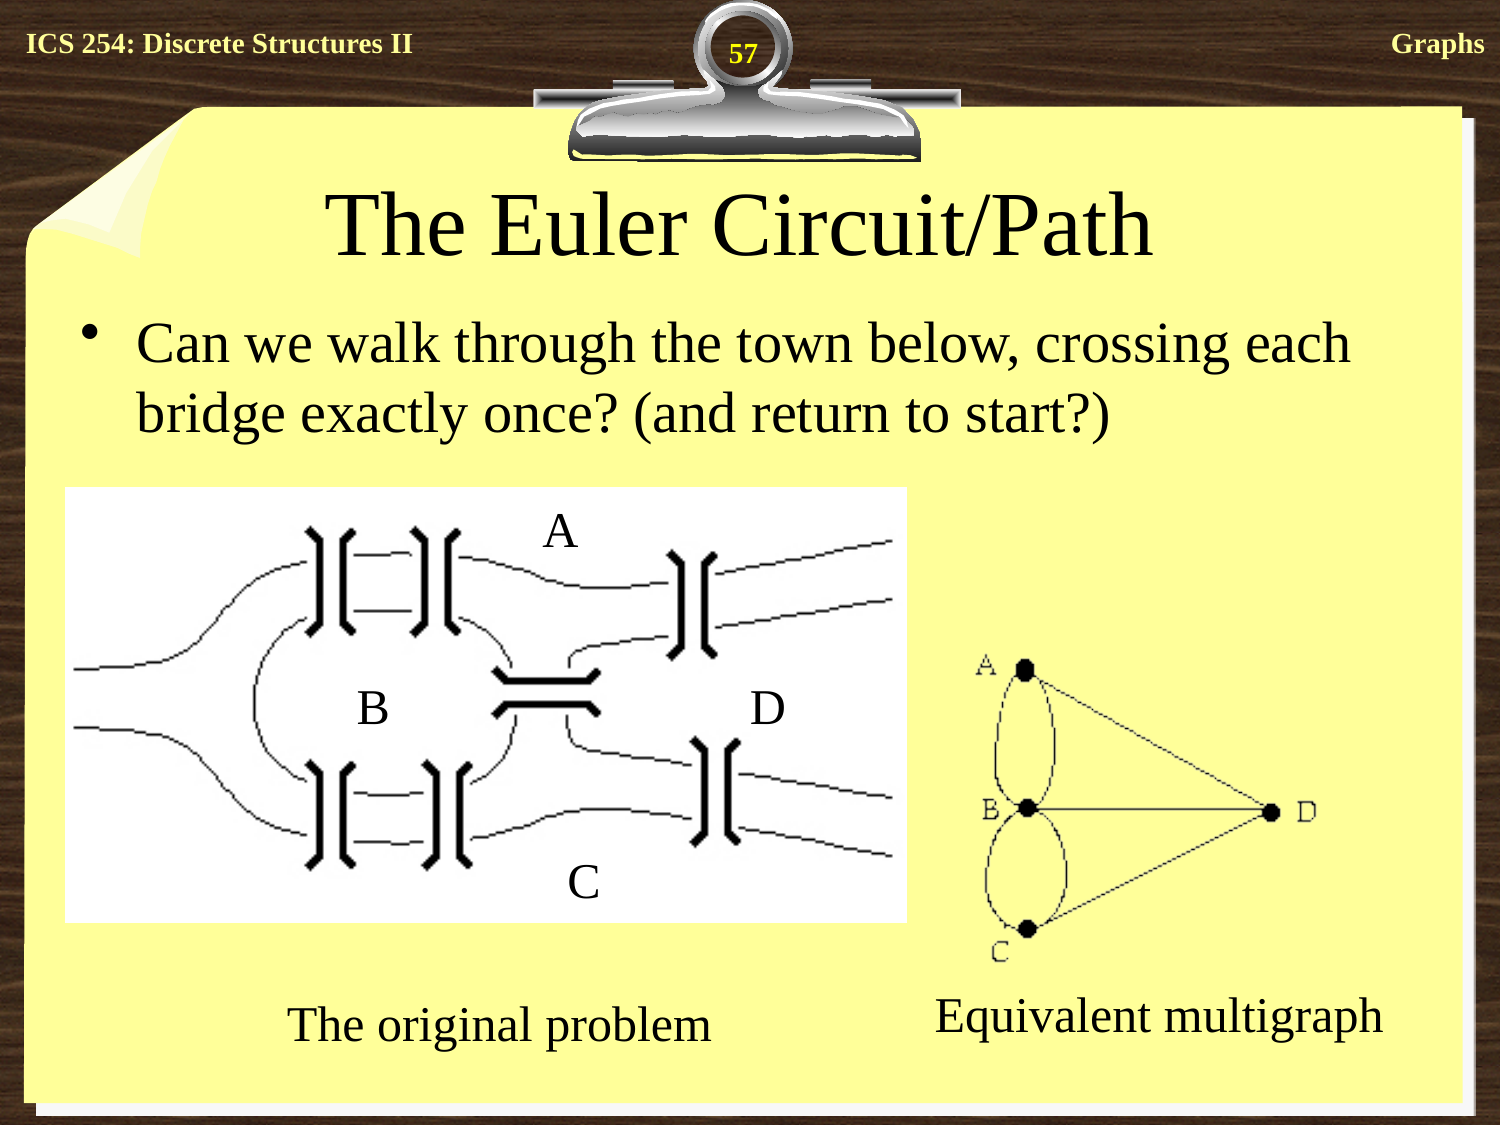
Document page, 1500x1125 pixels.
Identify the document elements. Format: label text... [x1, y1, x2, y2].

picture [673, 84, 708, 89]
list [65, 486, 907, 924]
list Can we walk through the town below, crossing each bridge exactly once? (and return to start?) [65, 296, 1389, 871]
text_box Equivalent multigraph [919, 974, 1458, 1050]
text_box The original problem [272, 983, 728, 1059]
picture [949, 626, 1338, 996]
picture [0, 0, 1500, 1125]
slide_number 57 [394, 18, 774, 84]
title The Euler Circuit/Path [77, 125, 1403, 313]
